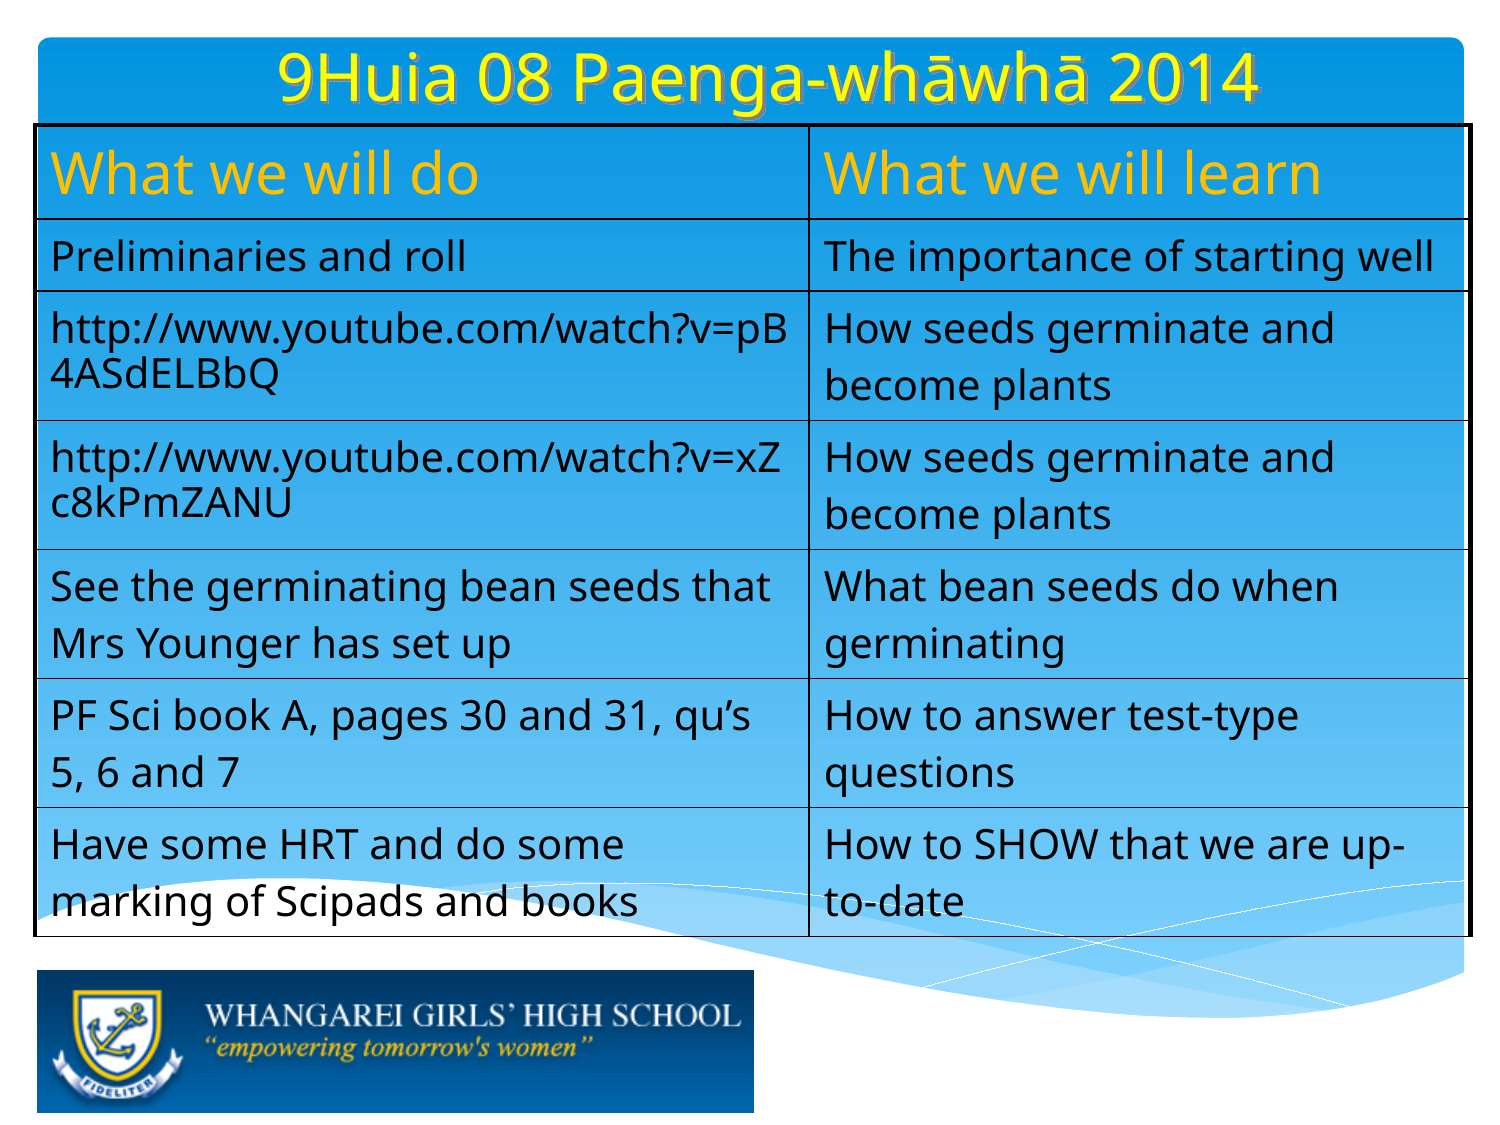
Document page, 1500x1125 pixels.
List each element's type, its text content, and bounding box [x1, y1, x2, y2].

table_cell What bean seeds do when germinating [810, 550, 1468, 678]
table_cell See the germinating bean seeds that Mrs Younger has set up [37, 550, 808, 678]
table_cell How to answer test-type questions [810, 679, 1468, 807]
text_box 9Huia 08 Paenga-whāwhā 2014 [162, 24, 1375, 123]
table_header What we will do [37, 127, 808, 218]
table_cell PF Sci book A, pages 30 and 31, qu’s 5, 6 and 7 [37, 679, 808, 807]
table_cell How to SHOW that we are up-to-date [810, 808, 1468, 936]
table_cell Have some HRT and do some marking of Scipads and books [37, 808, 808, 936]
table_cell How seeds germinate and become plants [810, 421, 1468, 549]
table_header What we will learn [810, 127, 1468, 218]
table_cell Preliminaries and roll [37, 220, 808, 290]
picture [37, 970, 754, 1113]
table_cell The importance of starting well [810, 220, 1468, 290]
table_cell http://www.youtube.com/watch?v=pB4ASdELBbQ [37, 292, 808, 420]
table_cell How seeds germinate and become plants [810, 292, 1468, 420]
table_cell http://www.youtube.com/watch?v=xZc8kPmZANU [37, 421, 808, 549]
